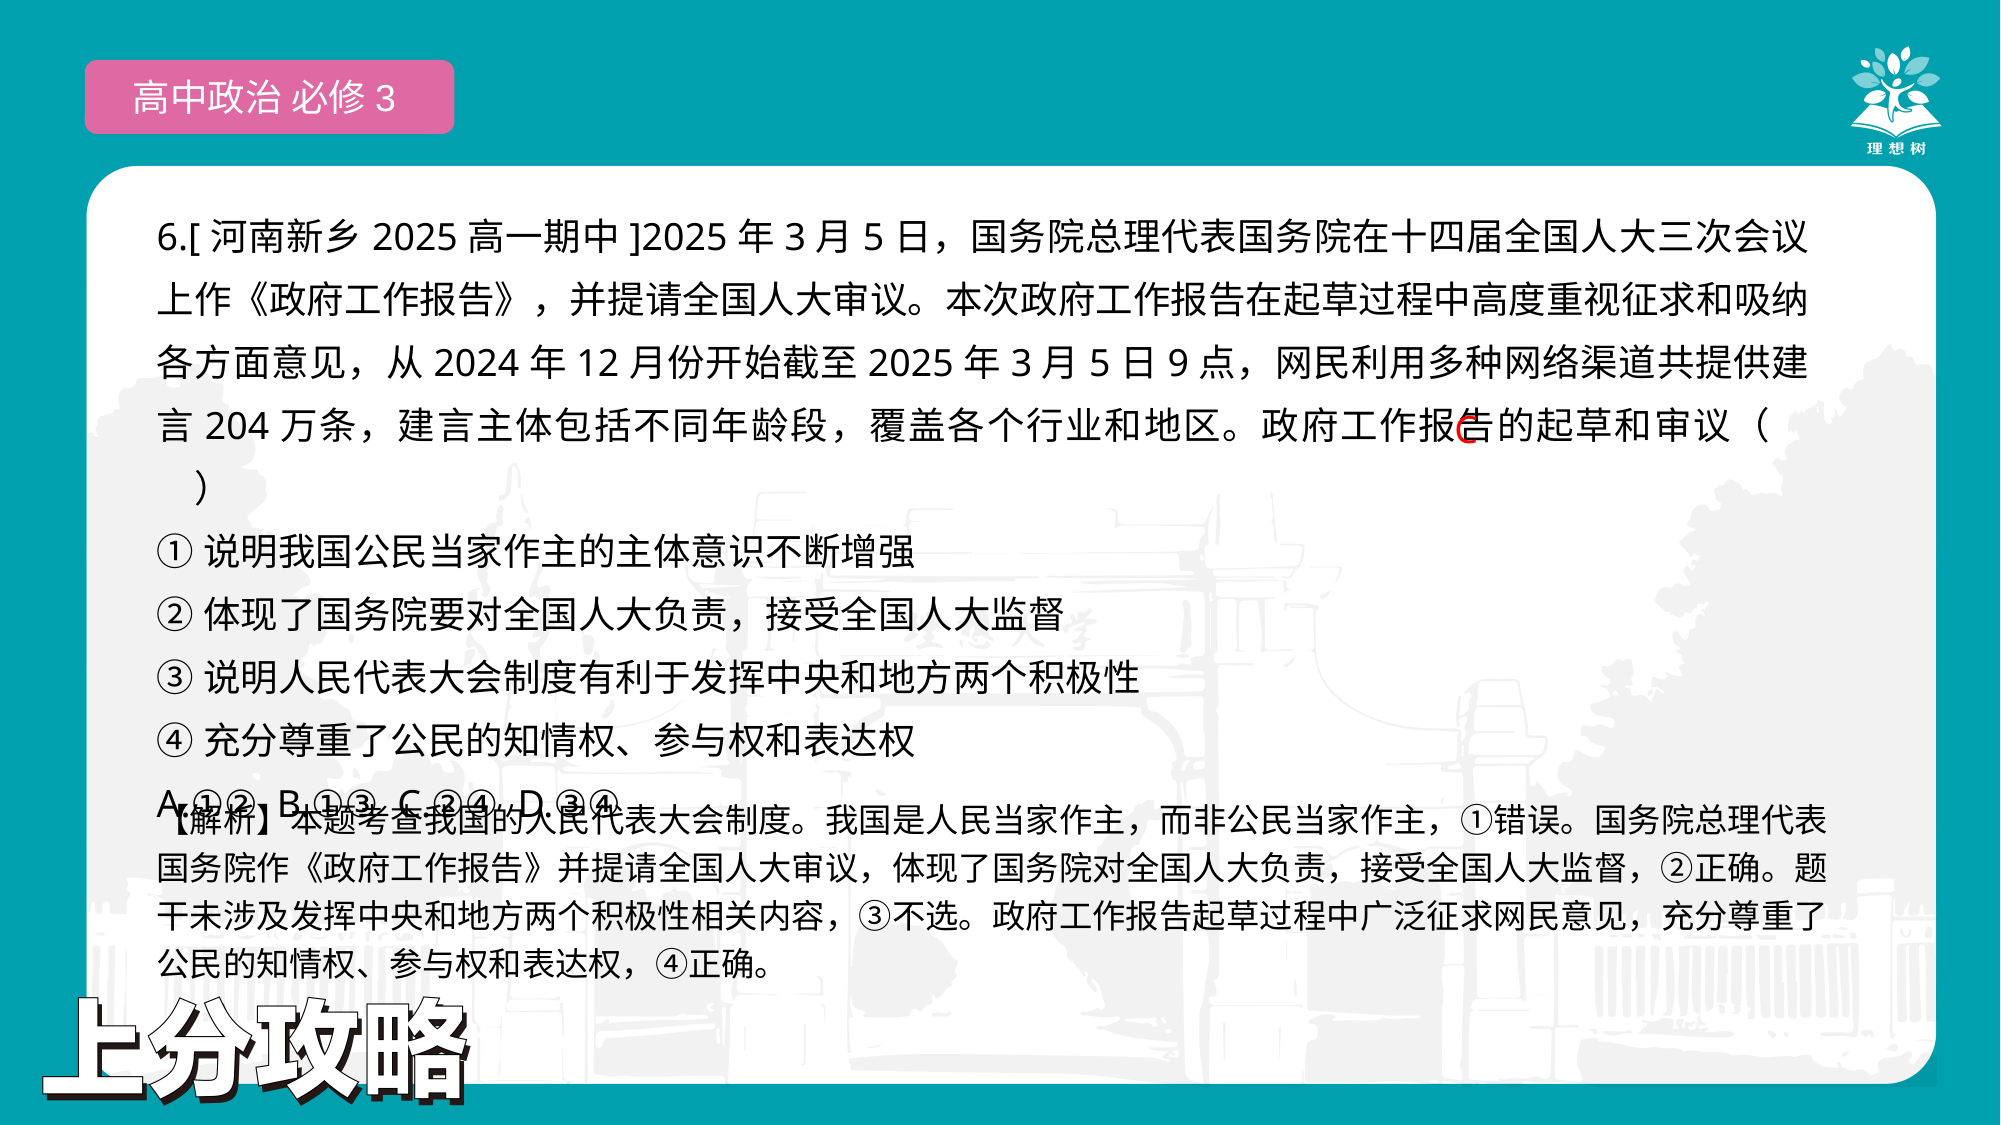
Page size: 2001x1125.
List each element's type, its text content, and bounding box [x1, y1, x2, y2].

text_box C [1439, 376, 1550, 459]
text_box 6.[河南新乡2025高一期中]2025年3月5日，国务院总理代表国务院在十四届全国人大三次会议上作《政府工作报告》，并提请全国人大审议。本次政府工作报告在起草过程中高度重视征求和吸纳各方面意见，从2024年12月份开始截至2025年3月5日9点，网民利用多种网络渠道共提供建言204万条，建言主体包括不同年龄段，覆盖各个行业和地区。政府工作报告的起草和审议（ ） ①说明我国公民当家作主的主体意识不断增强 ②体现了国务院要对全国人大负责，接受全国人大监督 ③说明人民代表大会制度有利于发挥中央和地方两个积极性 ④充分尊重了公民的知情权、参与权和表达权 A.①② B.①③ C.②④ D.③④ [141, 187, 1824, 784]
text_box 高中政治 必修3 [83, 58, 456, 135]
picture [0, 0, 2001, 1125]
text_box 【解析】本题考查我国的人民代表大会制度。我国是人民当家作主，而非公民当家作主，①错误。国务院总理代表国务院作《政府工作报告》并提请全国人大审议，体现了国务院对全国人大负责，接受全国人大监督，②正确。题干未涉及发挥中央和地方两个积极性相关内容，③不选。政府工作报告起草过程中广泛征求网民意见，充分尊重了公民的知情权、参与权和表达权，④正确。 [141, 784, 1843, 991]
